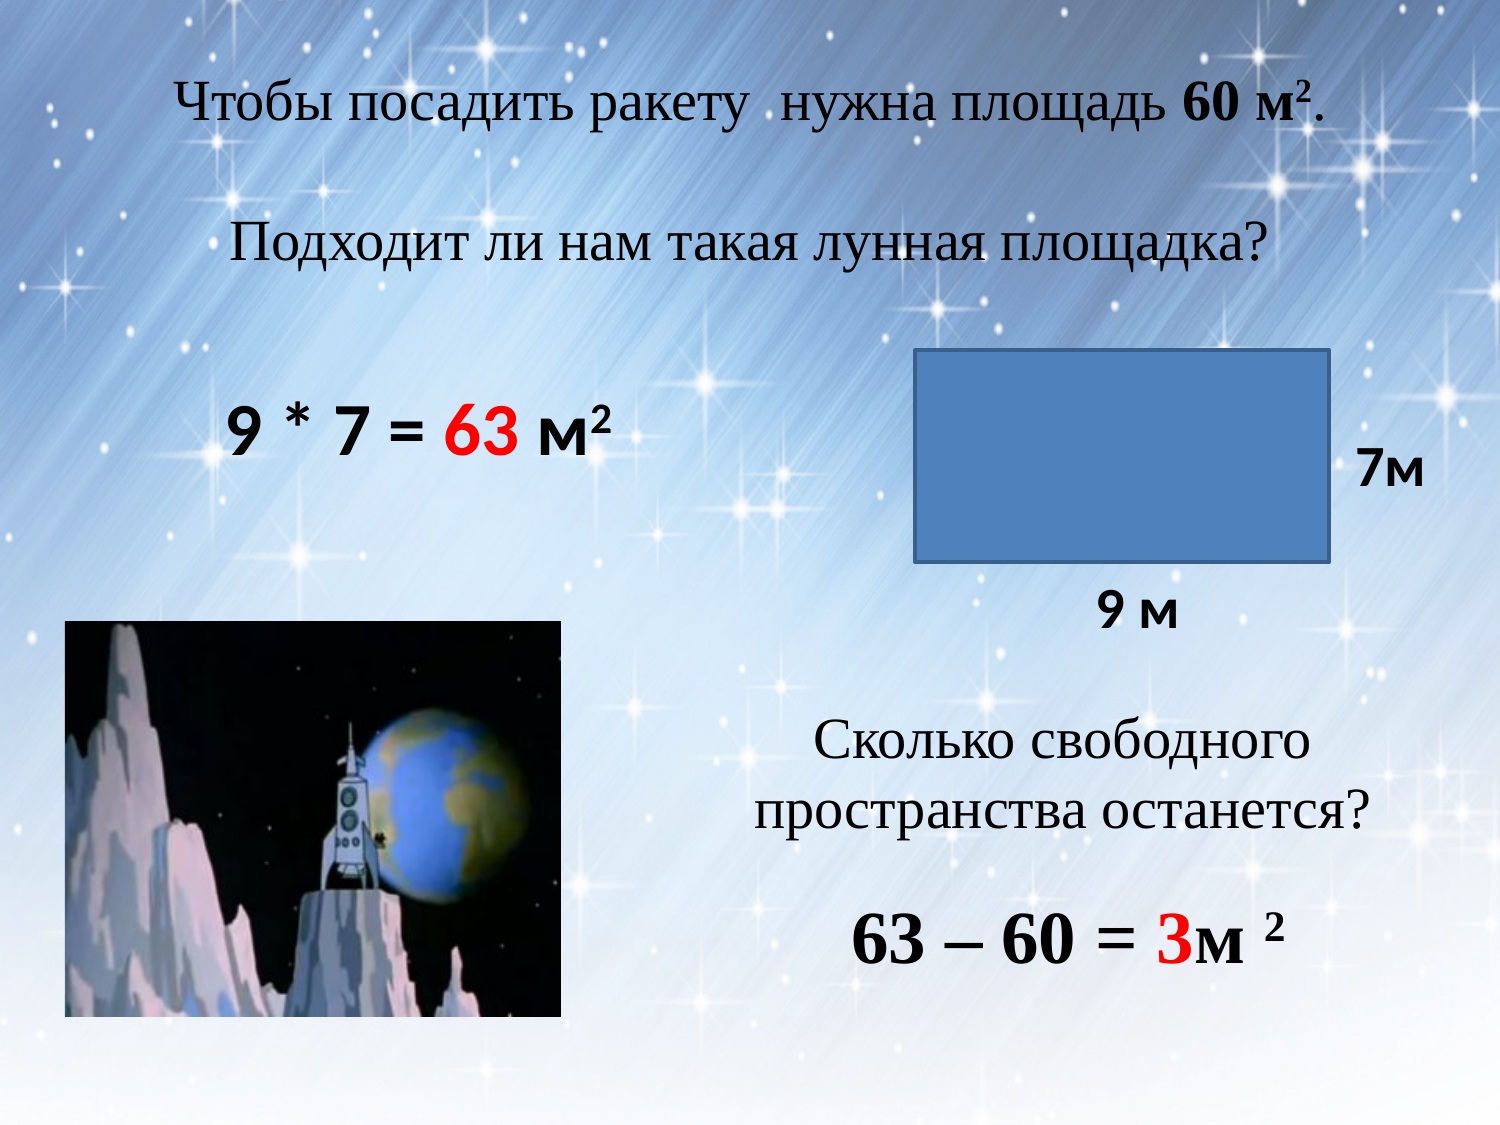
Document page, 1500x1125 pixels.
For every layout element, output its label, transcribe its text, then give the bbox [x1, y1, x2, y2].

text_box [913, 348, 1331, 564]
picture [64, 621, 562, 1018]
text_box № 6 [0, 0, 1500, 1125]
text_box Чтобы посадить ракету нужна площадь 60 м2. Подходит ли нам такая лунная площадка? [41, 54, 1459, 280]
text_box 63 – 60 = 3м 2 [836, 881, 1301, 987]
text_box 9 * 7 = 63 м2 [210, 373, 627, 479]
text_box Сколько свободного пространства останется? [625, 692, 1500, 848]
text_box 9 м [1080, 562, 1199, 648]
text_box 7м [1340, 420, 1447, 506]
